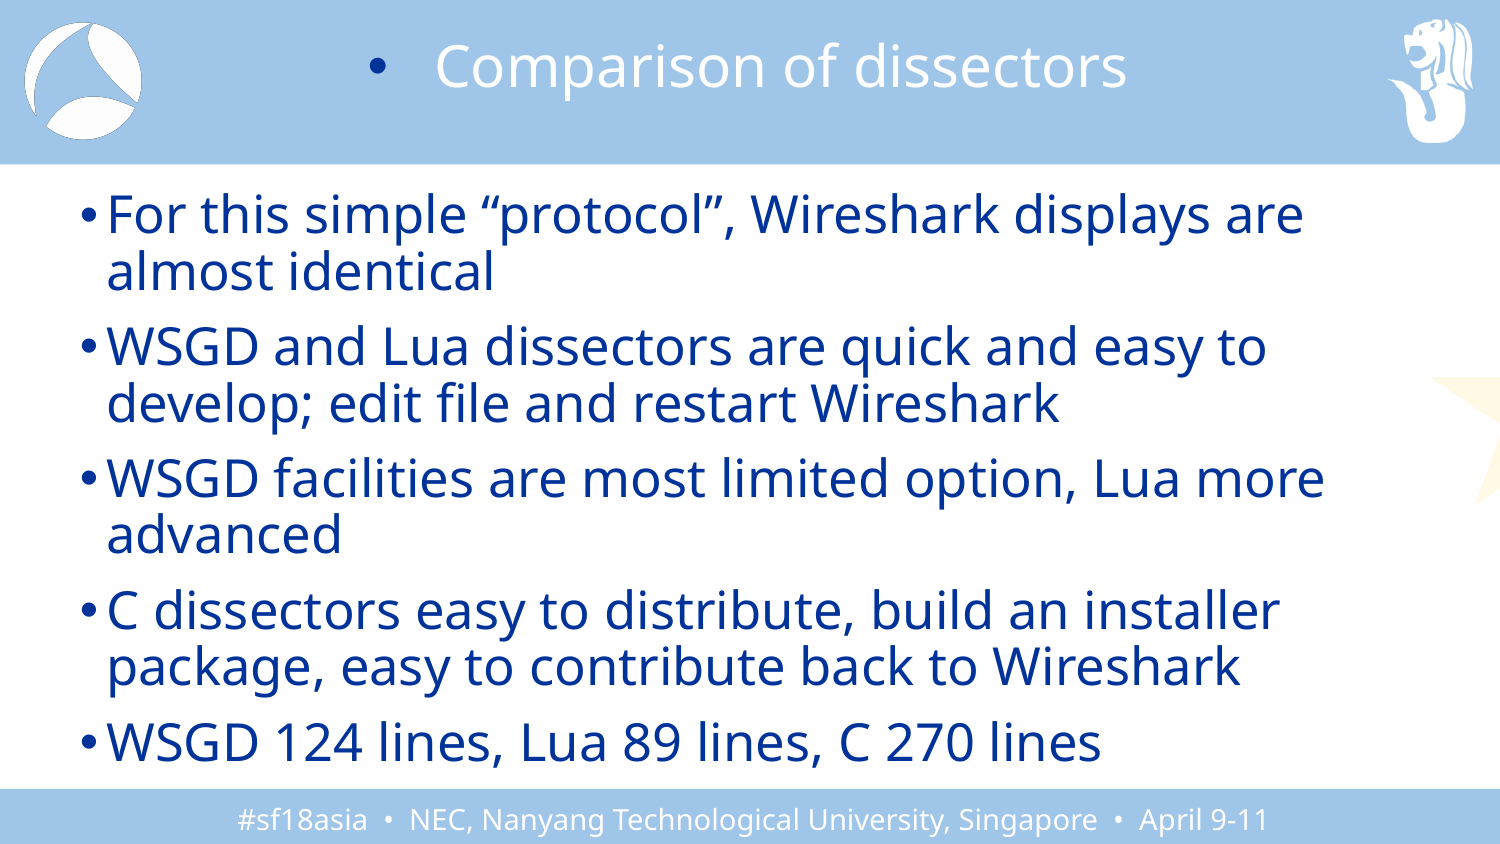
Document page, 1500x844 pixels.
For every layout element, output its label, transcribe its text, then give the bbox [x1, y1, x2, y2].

list For this simple “protocol”, Wireshark displays are almost identical WSGD and Lua dissectors are quick and easy to develop; edit file and restart Wireshark WSGD facilities are most limited option, Lua more advanced C dissectors easy to distribute, build an installer package, easy to contribute back to Wireshark WSGD 124 lines, Lua 89 lines, C 270 lines [64, 173, 1436, 788]
picture [24, 22, 142, 140]
picture [1387, 19, 1473, 143]
list Comparison of dissectors [147, 0, 1341, 139]
